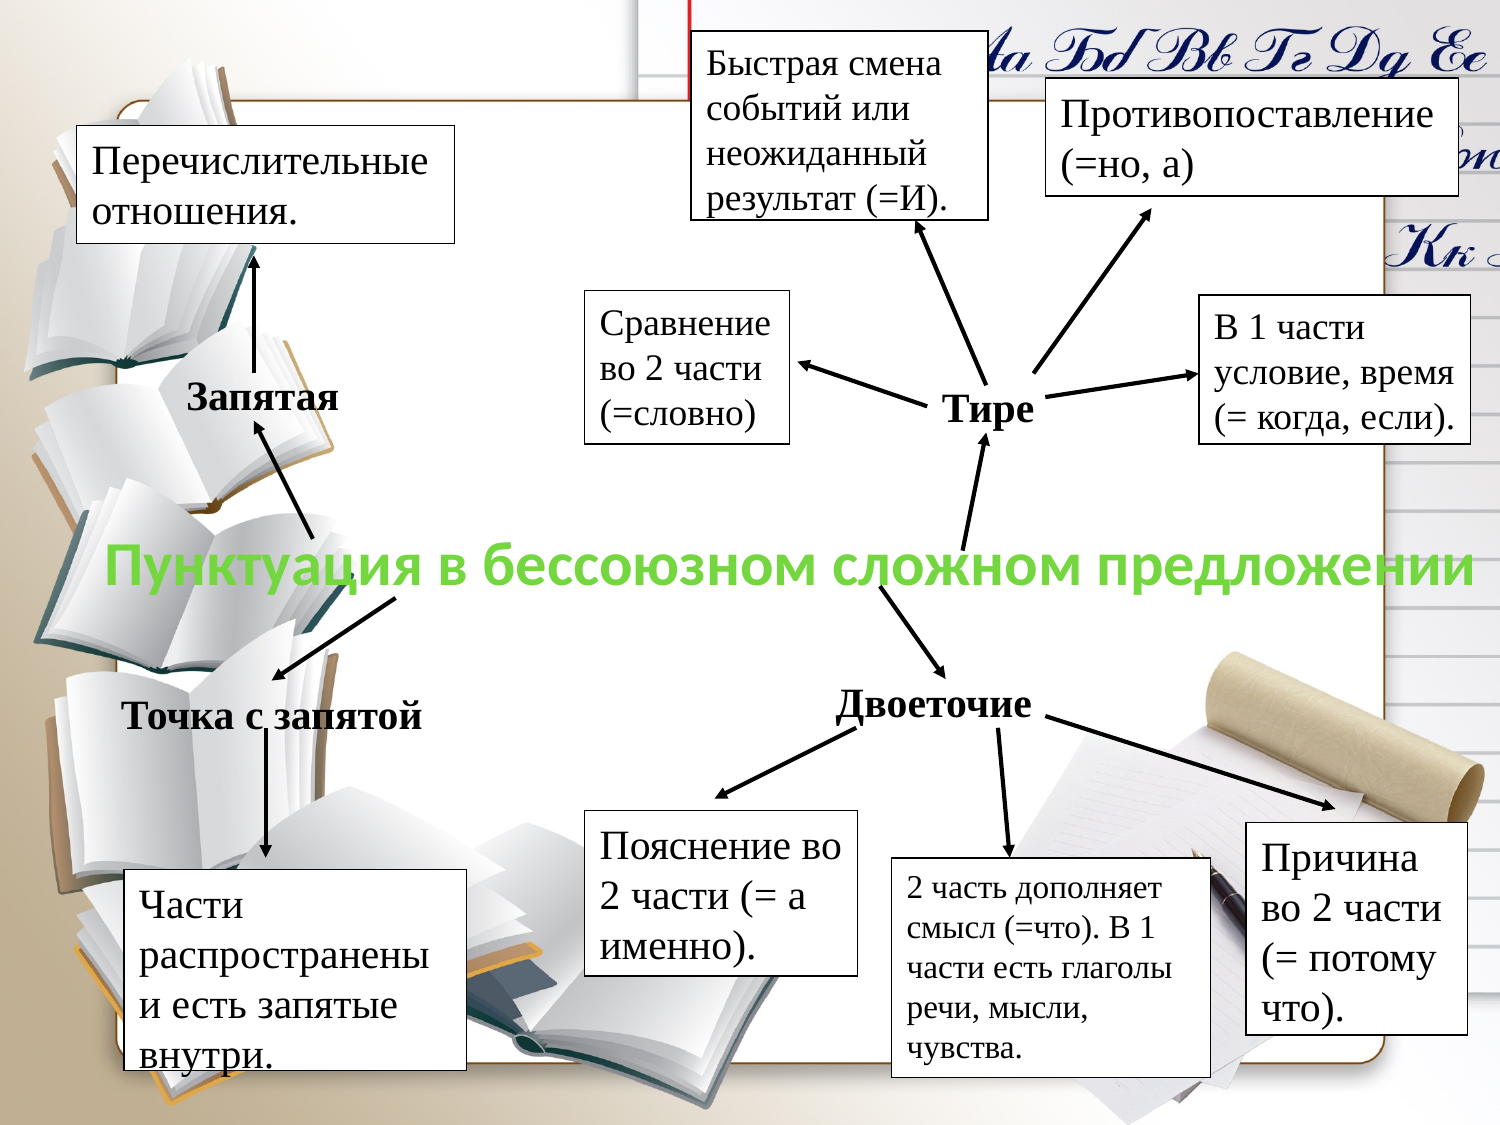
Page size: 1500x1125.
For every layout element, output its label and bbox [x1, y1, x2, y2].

text_box [1045, 373, 1199, 398]
picture [0, 0, 1500, 1125]
text_box [915, 219, 987, 386]
text_box [271, 597, 396, 681]
text_box [1033, 208, 1152, 374]
text_box [797, 361, 928, 407]
text_box [962, 432, 987, 551]
text_box [253, 420, 313, 539]
